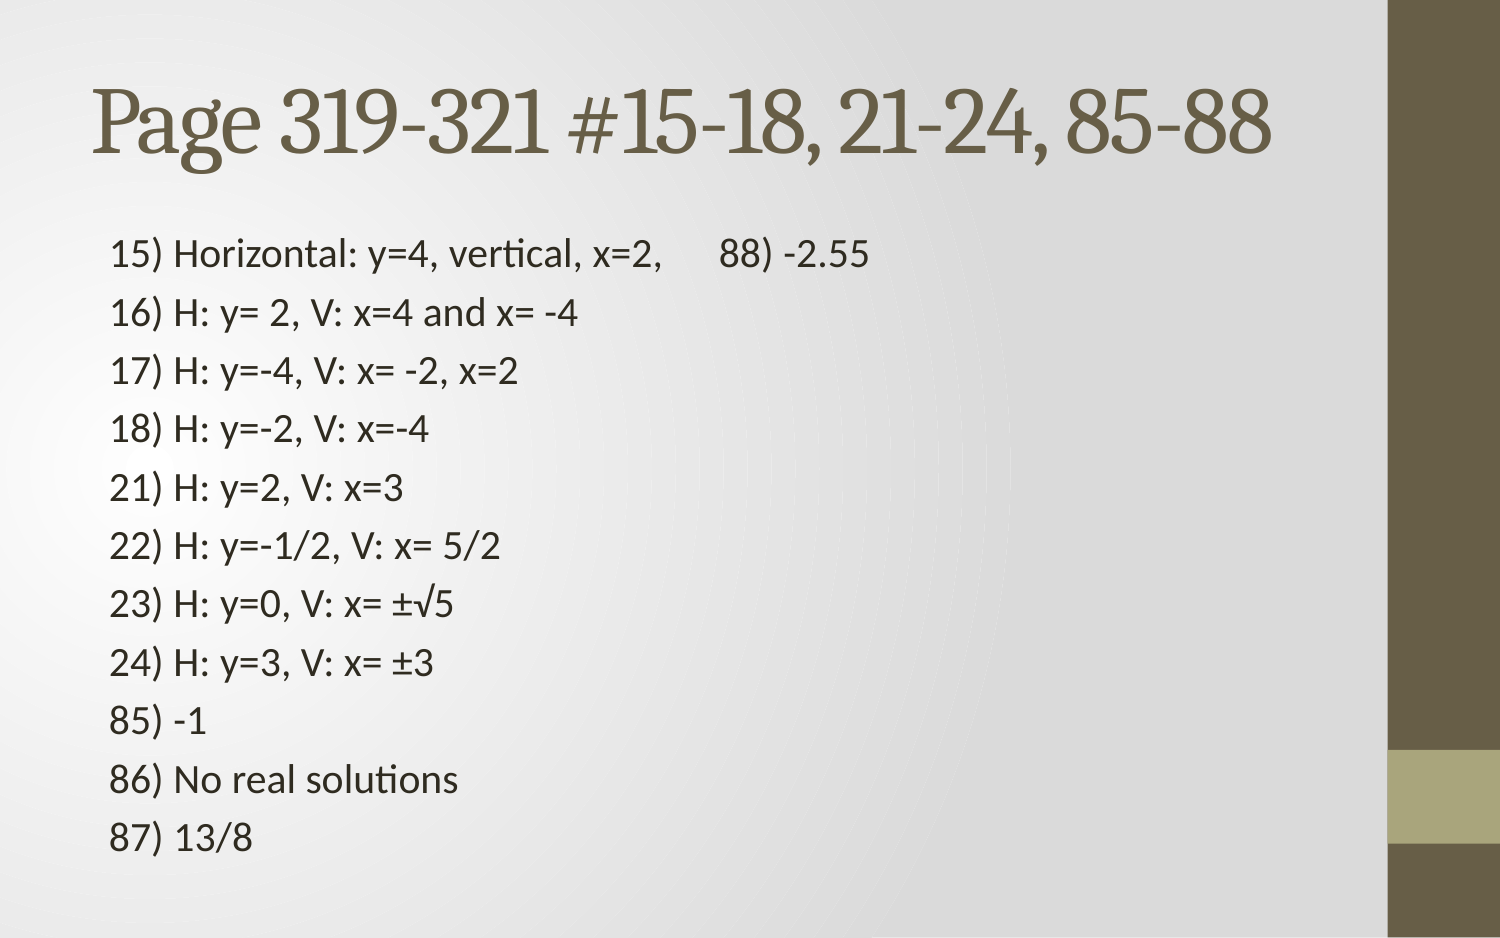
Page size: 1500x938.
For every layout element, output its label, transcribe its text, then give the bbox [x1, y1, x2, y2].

list 15) Horizontal: y=4, vertical, x=2, 16) H: y= 2, V: x=4 and x= -4 17) H: y=-4, V: x= -2, x=2 18) H: y=-2, V: x=-4 21) H: y=2, V: x=3 22) H: y=-1/2, V: x= 5/2 23) H: y=0, V: x= ±√5 24) H: y=3, V: x= ±3 85) -1 86) No real solutions 87) 13/8 88) -2.55 [75, 218, 1325, 875]
title Page 319-321 #15-18, 21-24, 85-88 [75, 37, 1325, 194]
